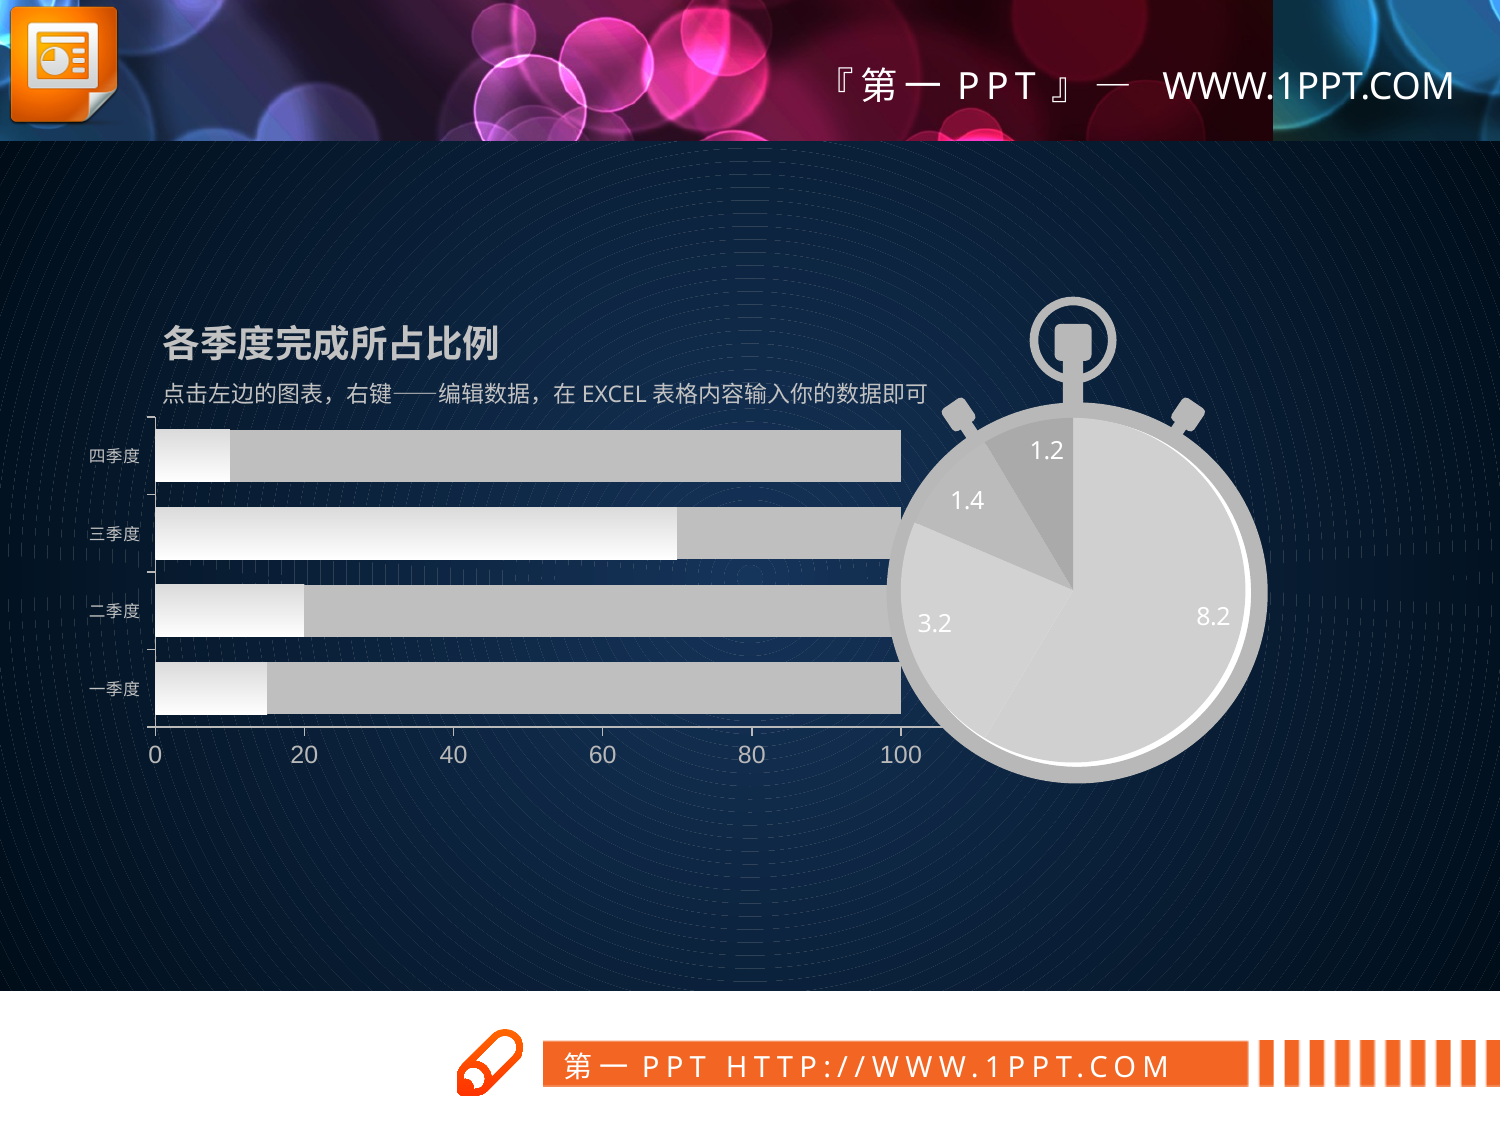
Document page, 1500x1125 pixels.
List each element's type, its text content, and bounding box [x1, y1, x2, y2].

picture [543, 1040, 1500, 1087]
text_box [803, 296, 1343, 776]
text_box 点击左边的图表，右键——编辑数据，在EXCEL表格内容输入你的数据即可 [147, 372, 798, 382]
picture [0, 0, 1500, 141]
chart [68, 383, 803, 774]
text_box 各季度完成所占比例 [147, 312, 515, 372]
